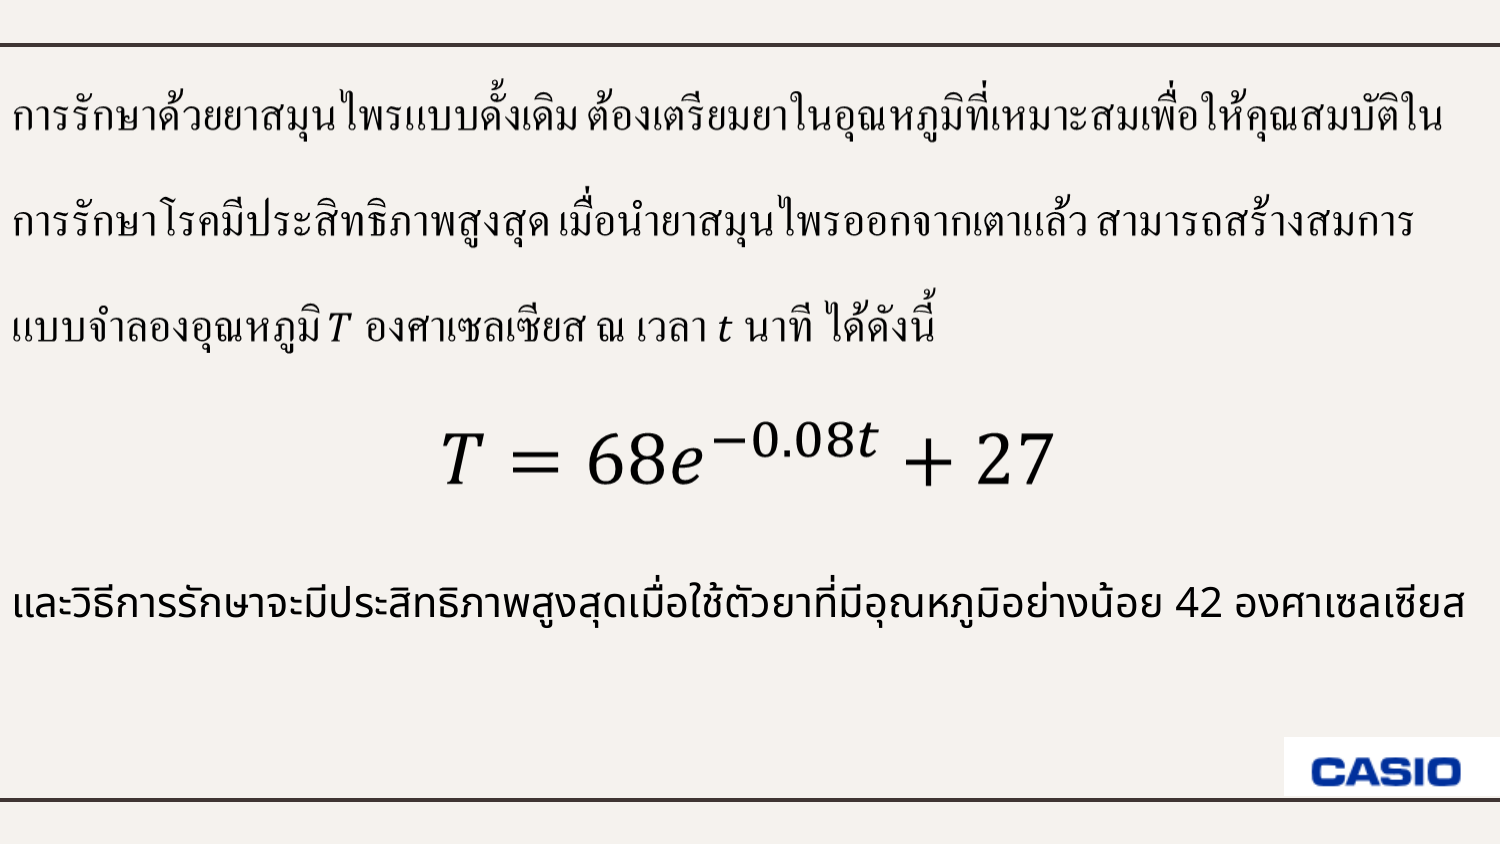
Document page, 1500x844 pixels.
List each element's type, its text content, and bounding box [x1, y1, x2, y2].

text_box [0, 375, 1500, 544]
text_box และวิธีการรักษาจะมีประสิทธิภาพสูงสุดเมื่อใช้ตัวยาที่มีอุณหภูมิอย่างน้อย 42 องศาเซลเซียส [0, 560, 1500, 634]
text_box [0, 47, 1500, 373]
picture [1284, 737, 1500, 796]
